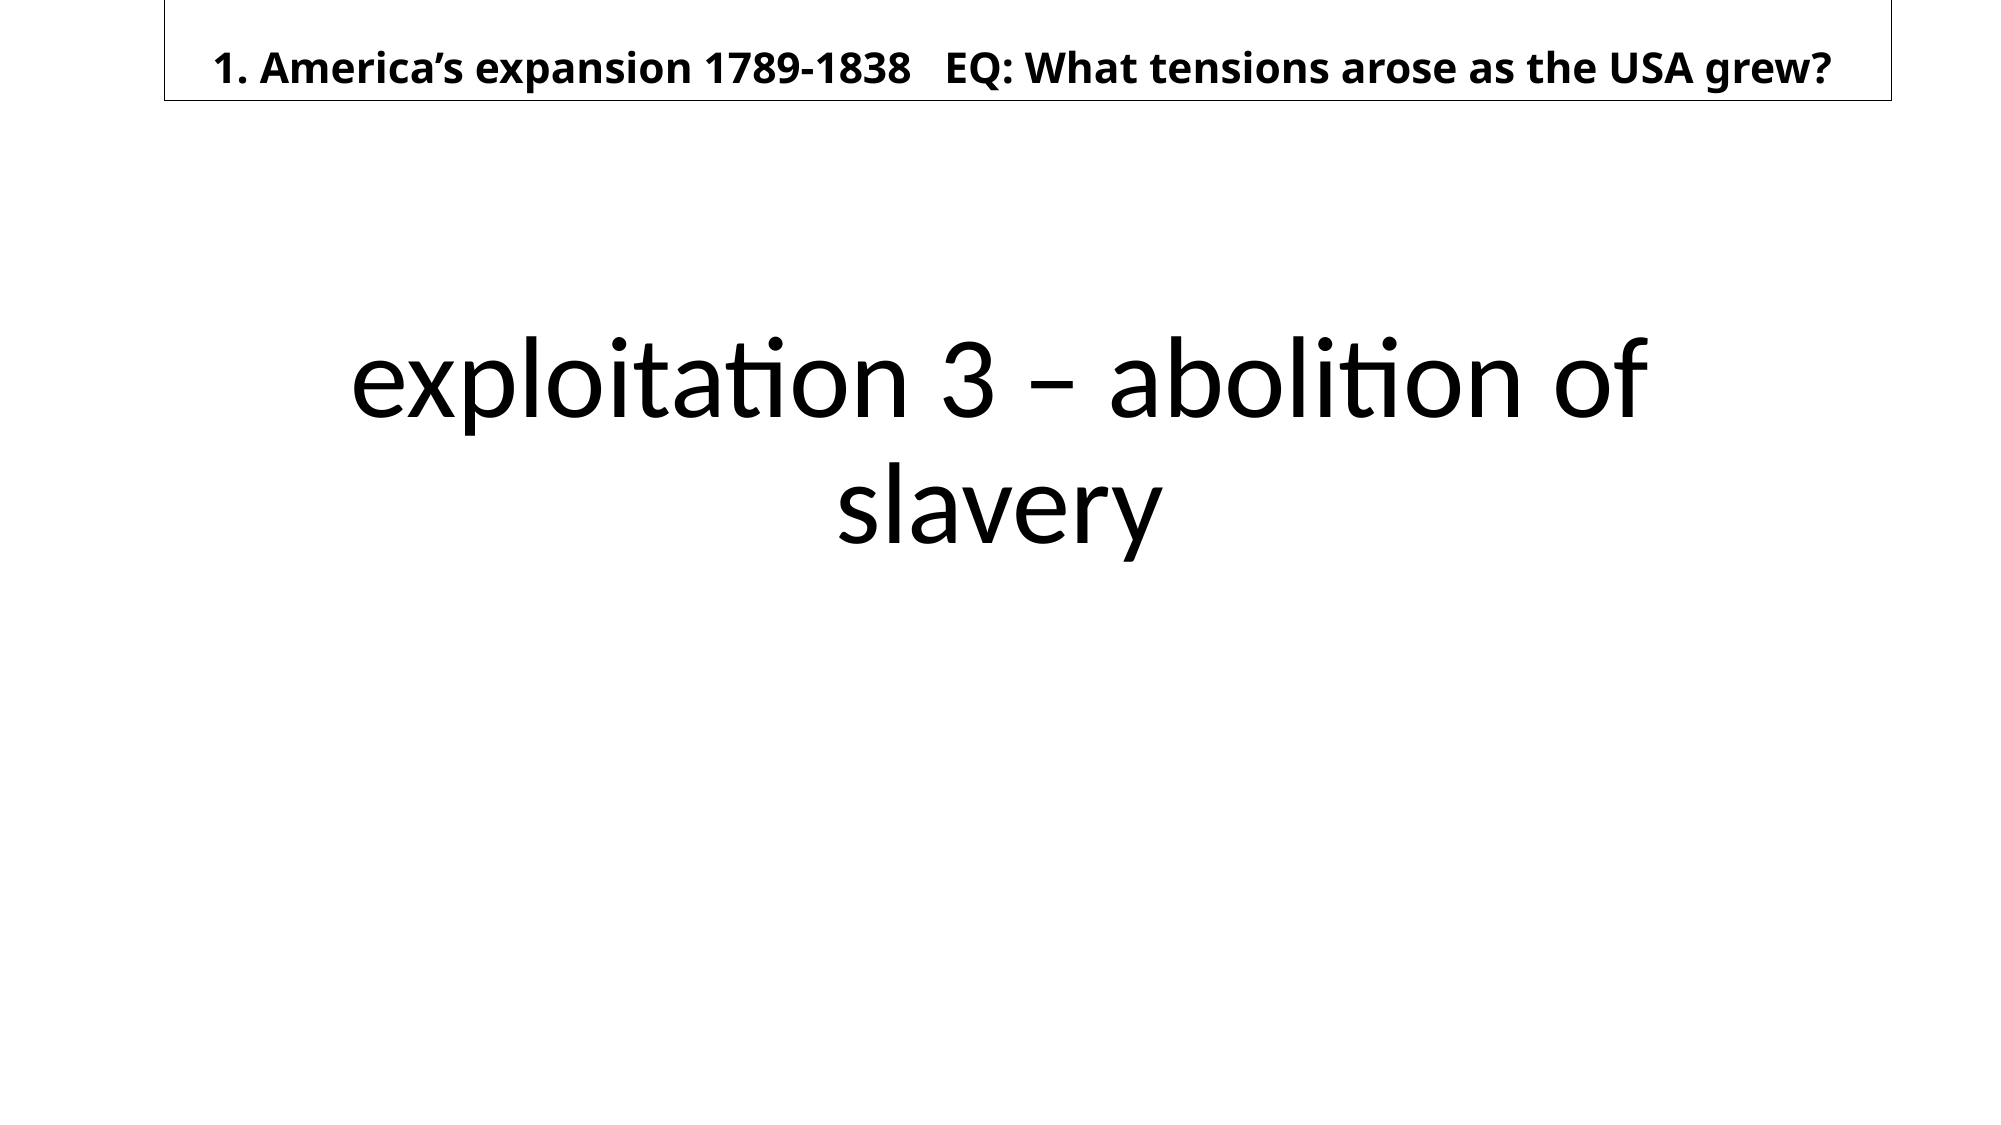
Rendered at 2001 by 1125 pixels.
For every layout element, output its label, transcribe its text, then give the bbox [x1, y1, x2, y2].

title exploitation 3 – abolition of slavery [249, 184, 1750, 576]
text_box 1. America’s expansion 1789-1838 EQ: What tensions arose as the USA grew? [164, 0, 1892, 101]
